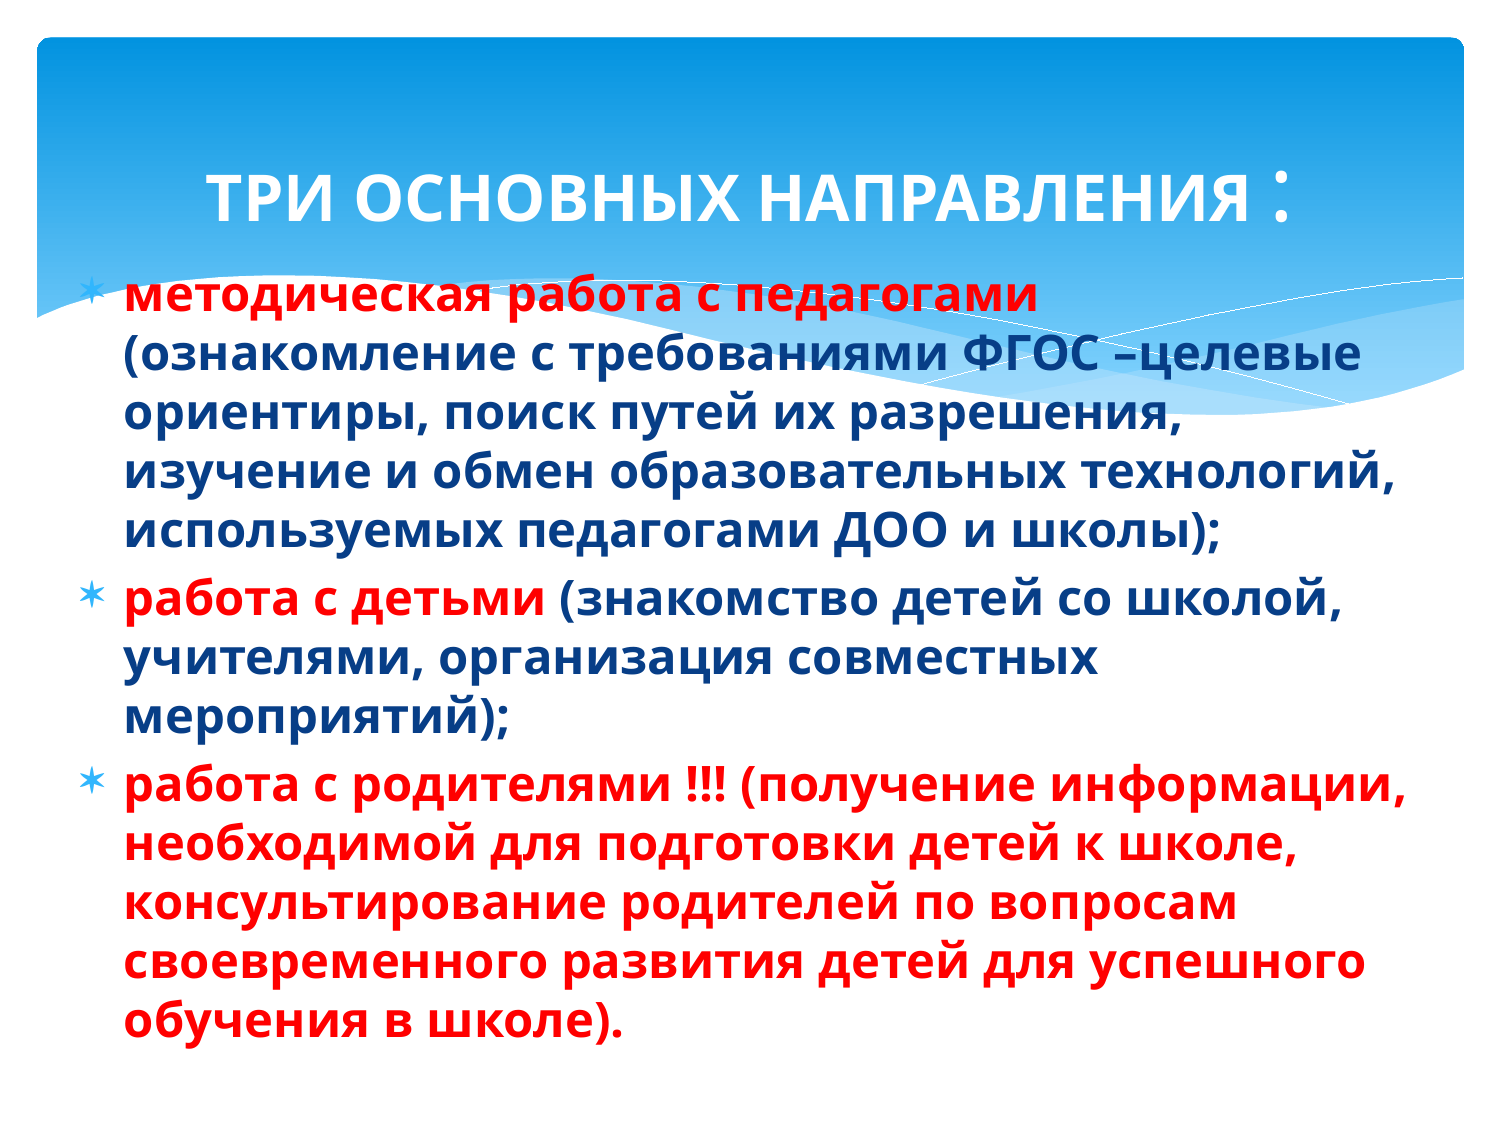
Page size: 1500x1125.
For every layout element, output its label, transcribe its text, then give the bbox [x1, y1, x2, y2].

title ТРИ ОСНОВНЫХ НАПРАВЛЕНИЯ : [75, 55, 1425, 315]
list методическая работа с педагогами (ознакомление с требованиями ФГОС –целевые ориентиры, поиск путей их разрешения, изучение и обмен образовательных технологий, используемых педагогами ДОО и школы); работа с детьми (знакомство детей со школой, учителями, организация совместных мероприятий); работа с родителями !!! (получение информации, необходимой для подготовки детей к школе, консультирование родителей по вопросам своевременного развития детей для успешного обучения в школе). [64, 255, 1447, 1059]
